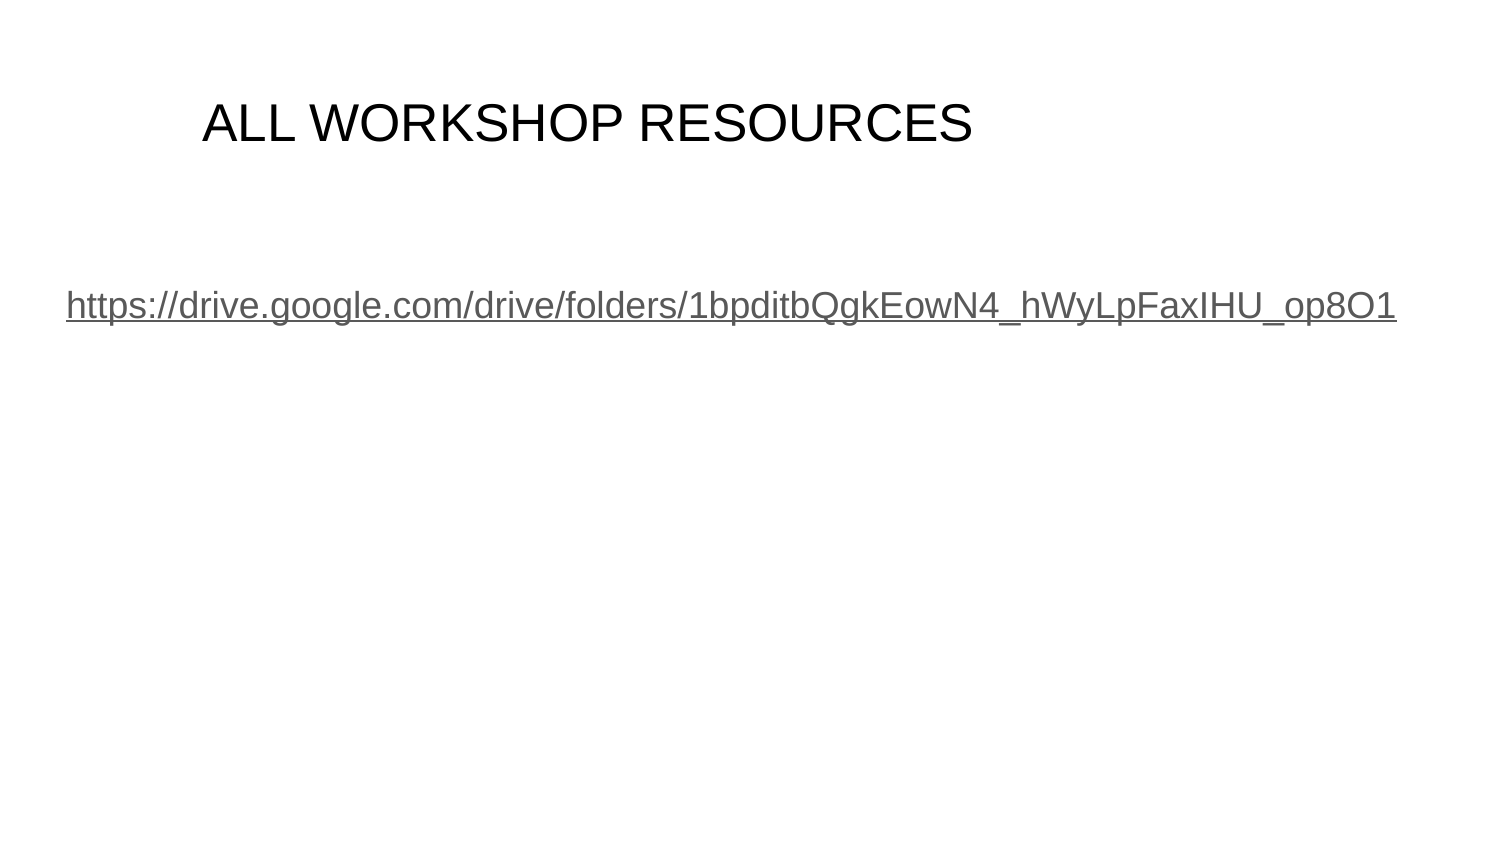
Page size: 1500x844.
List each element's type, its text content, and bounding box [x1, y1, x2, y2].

title ALL WORKSHOP RESOURCES [51, 72, 1449, 167]
list https://drive.google.com/drive/folders/1bpditbQgkEowN4_hWyLpFaxIHU_op8O1 [51, 189, 1449, 750]
